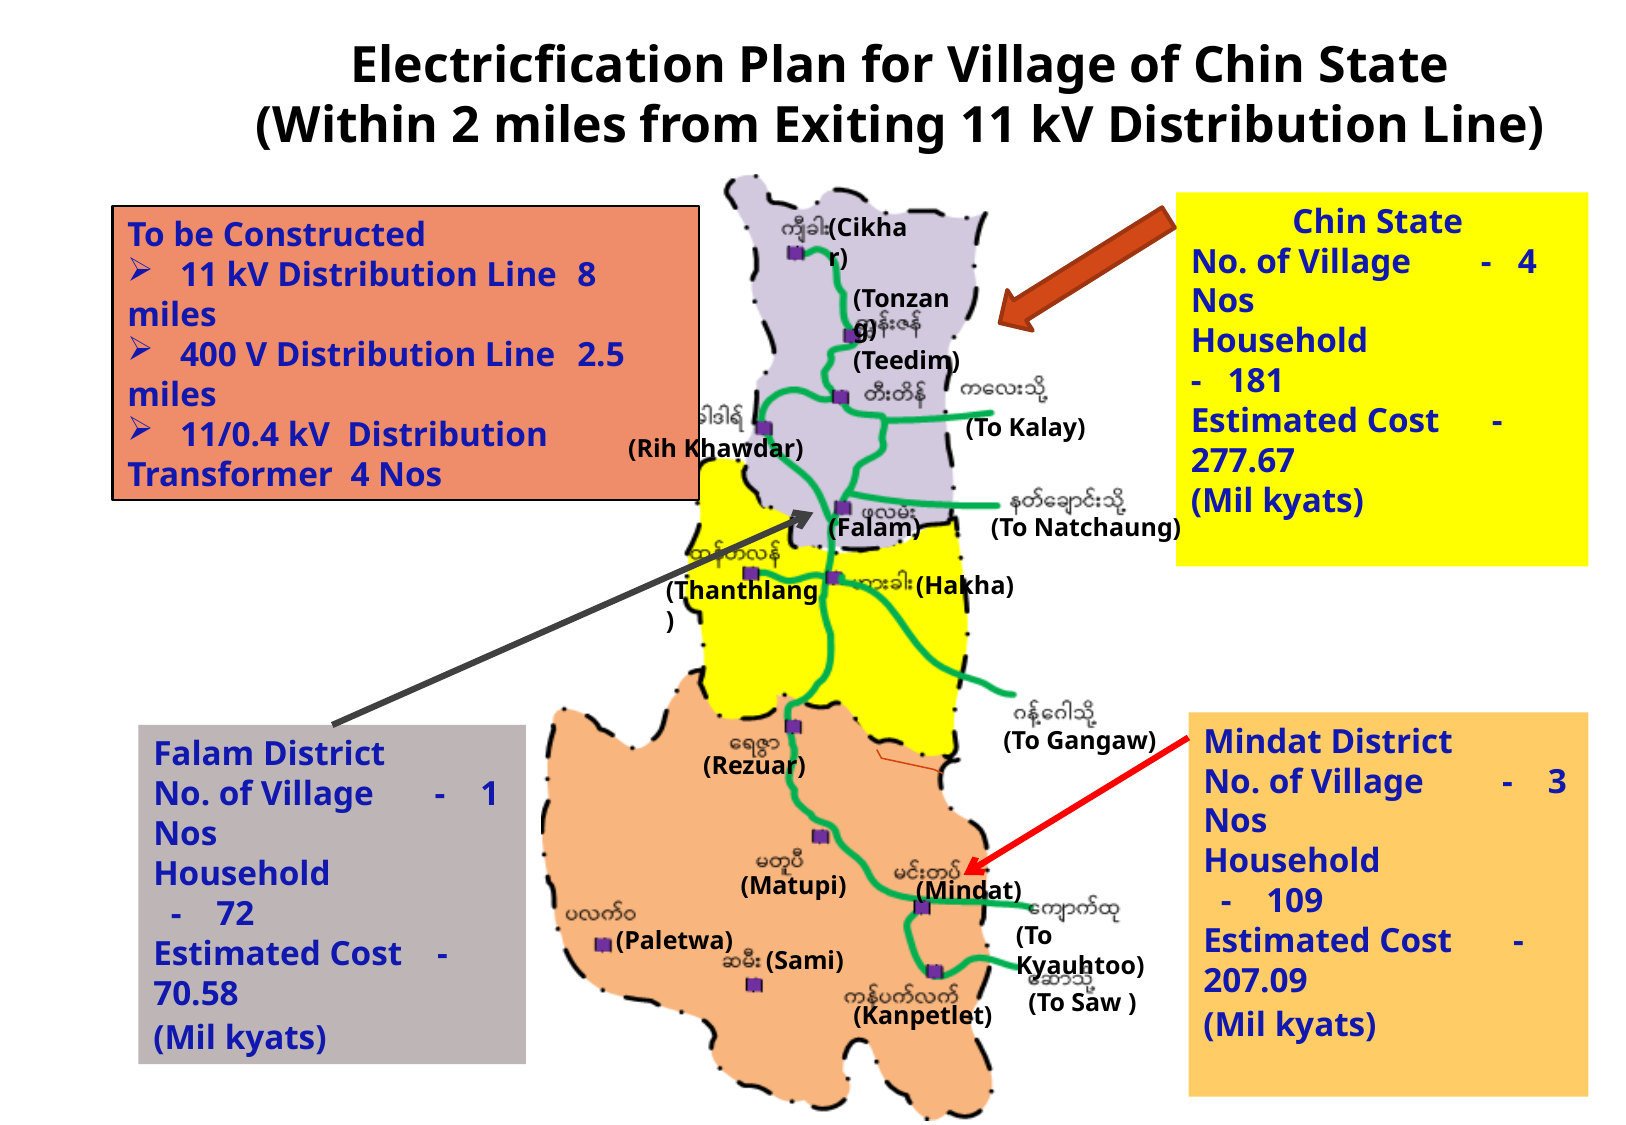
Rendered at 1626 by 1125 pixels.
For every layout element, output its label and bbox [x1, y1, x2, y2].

text_box [112, 24, 1612, 1121]
